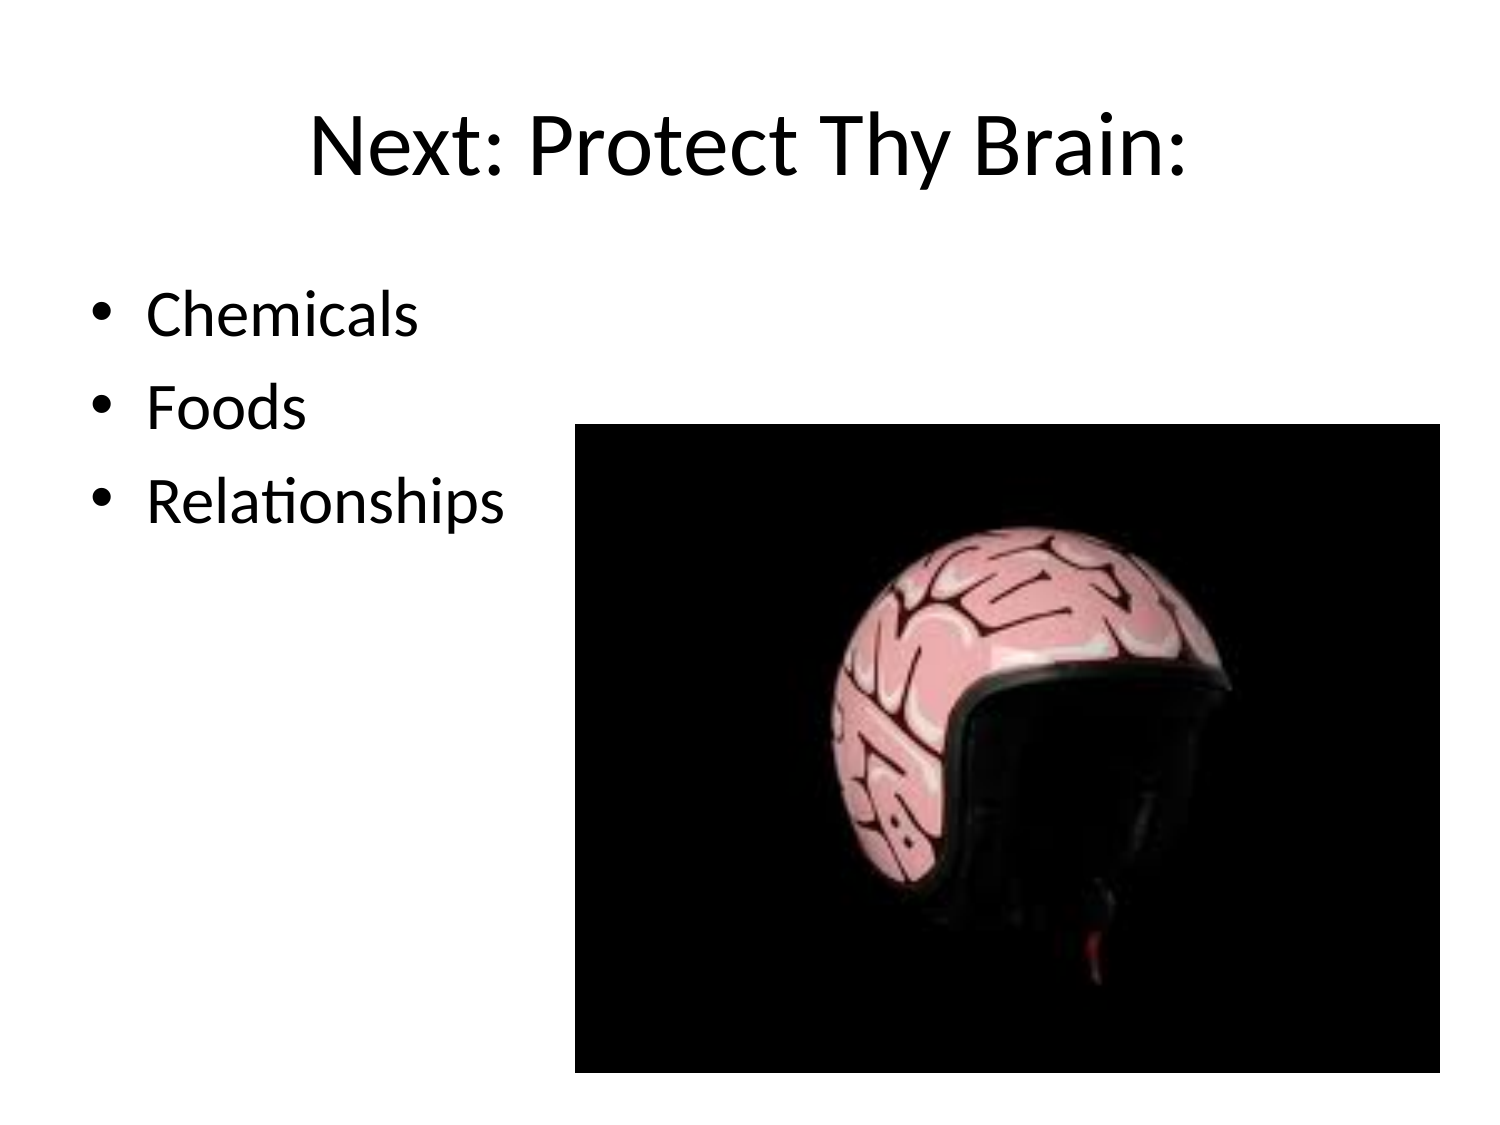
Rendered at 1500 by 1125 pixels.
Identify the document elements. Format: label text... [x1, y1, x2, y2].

title Next: Protect Thy Brain: [75, 45, 1425, 233]
list Chemicals Foods Relationships [75, 262, 1425, 1005]
picture [574, 424, 1441, 1074]
